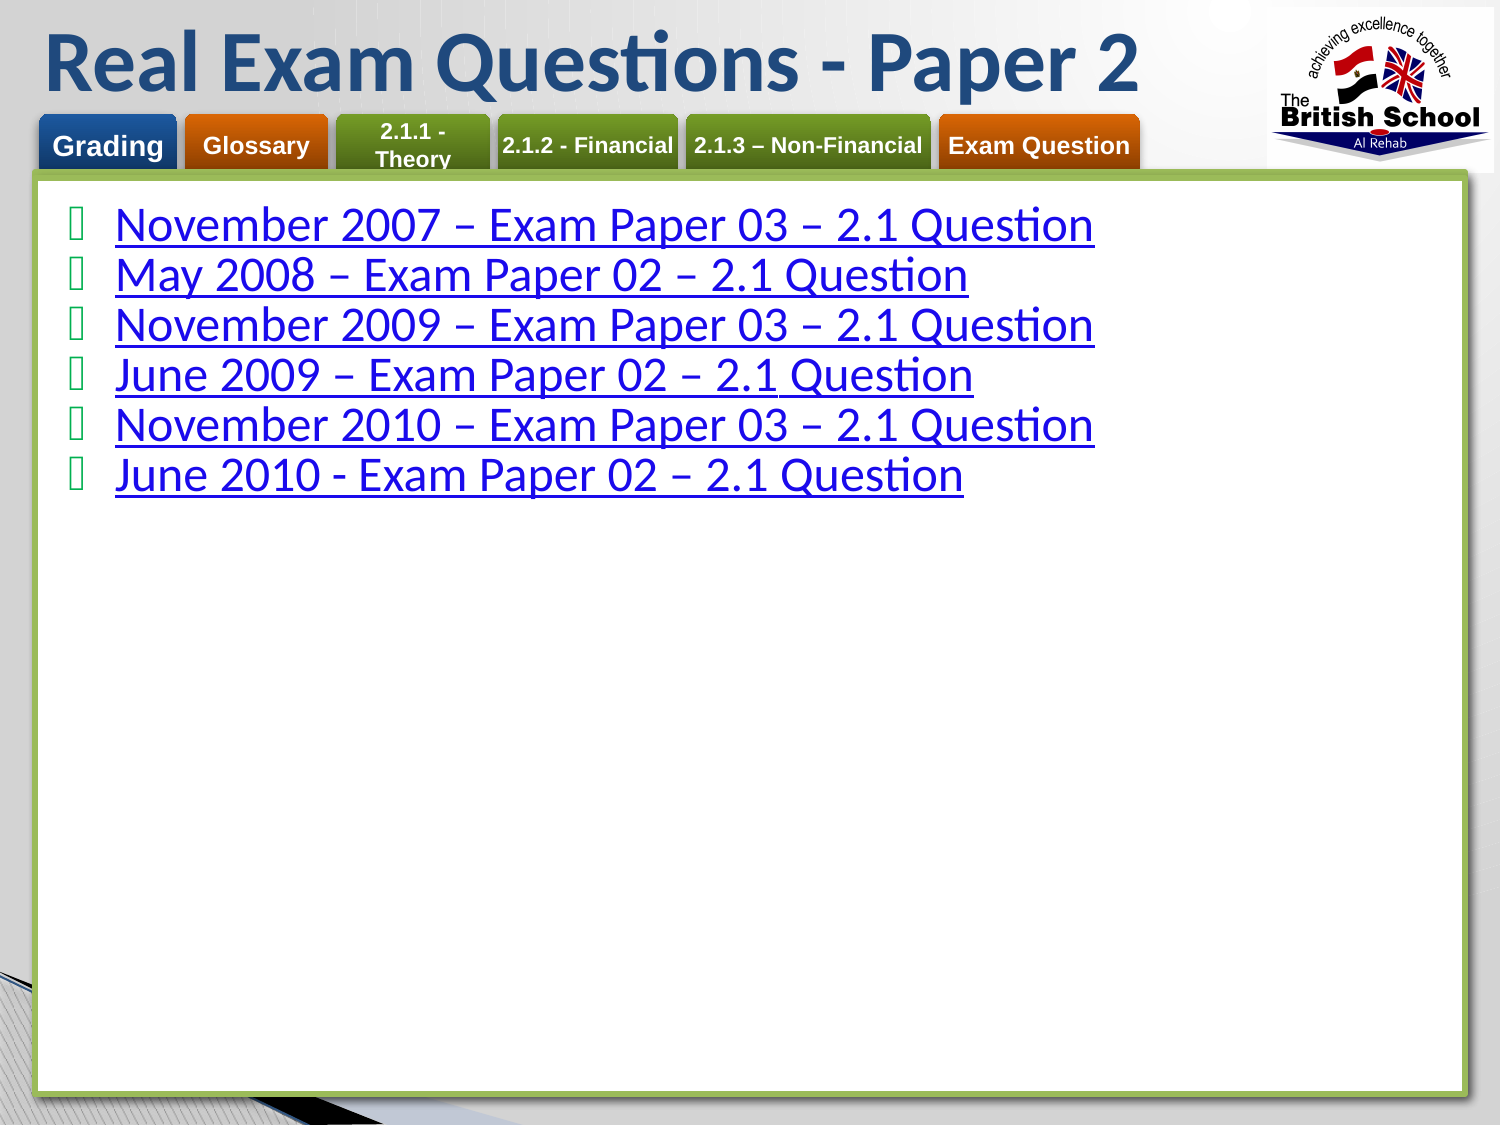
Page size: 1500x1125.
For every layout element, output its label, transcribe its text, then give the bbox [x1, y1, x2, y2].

table_header November 2007 – Exam Paper 03 – 2.1 Question May 2008 – Exam Paper 02 – 2.1 Question November 2009 – Exam Paper 03 – 2.1 Question June 2009 – Exam Paper 02 – 2.1 Question November 2010 – Exam Paper 03 – 2.1 Question June 2010 - Exam Paper 02 – 2.1 Question [53, 196, 1447, 1047]
title Real Exam Questions - Paper 2 [29, 0, 1282, 118]
picture [281, 1114, 303, 1125]
text_box [35, 178, 1465, 1094]
picture [1267, 7, 1495, 173]
